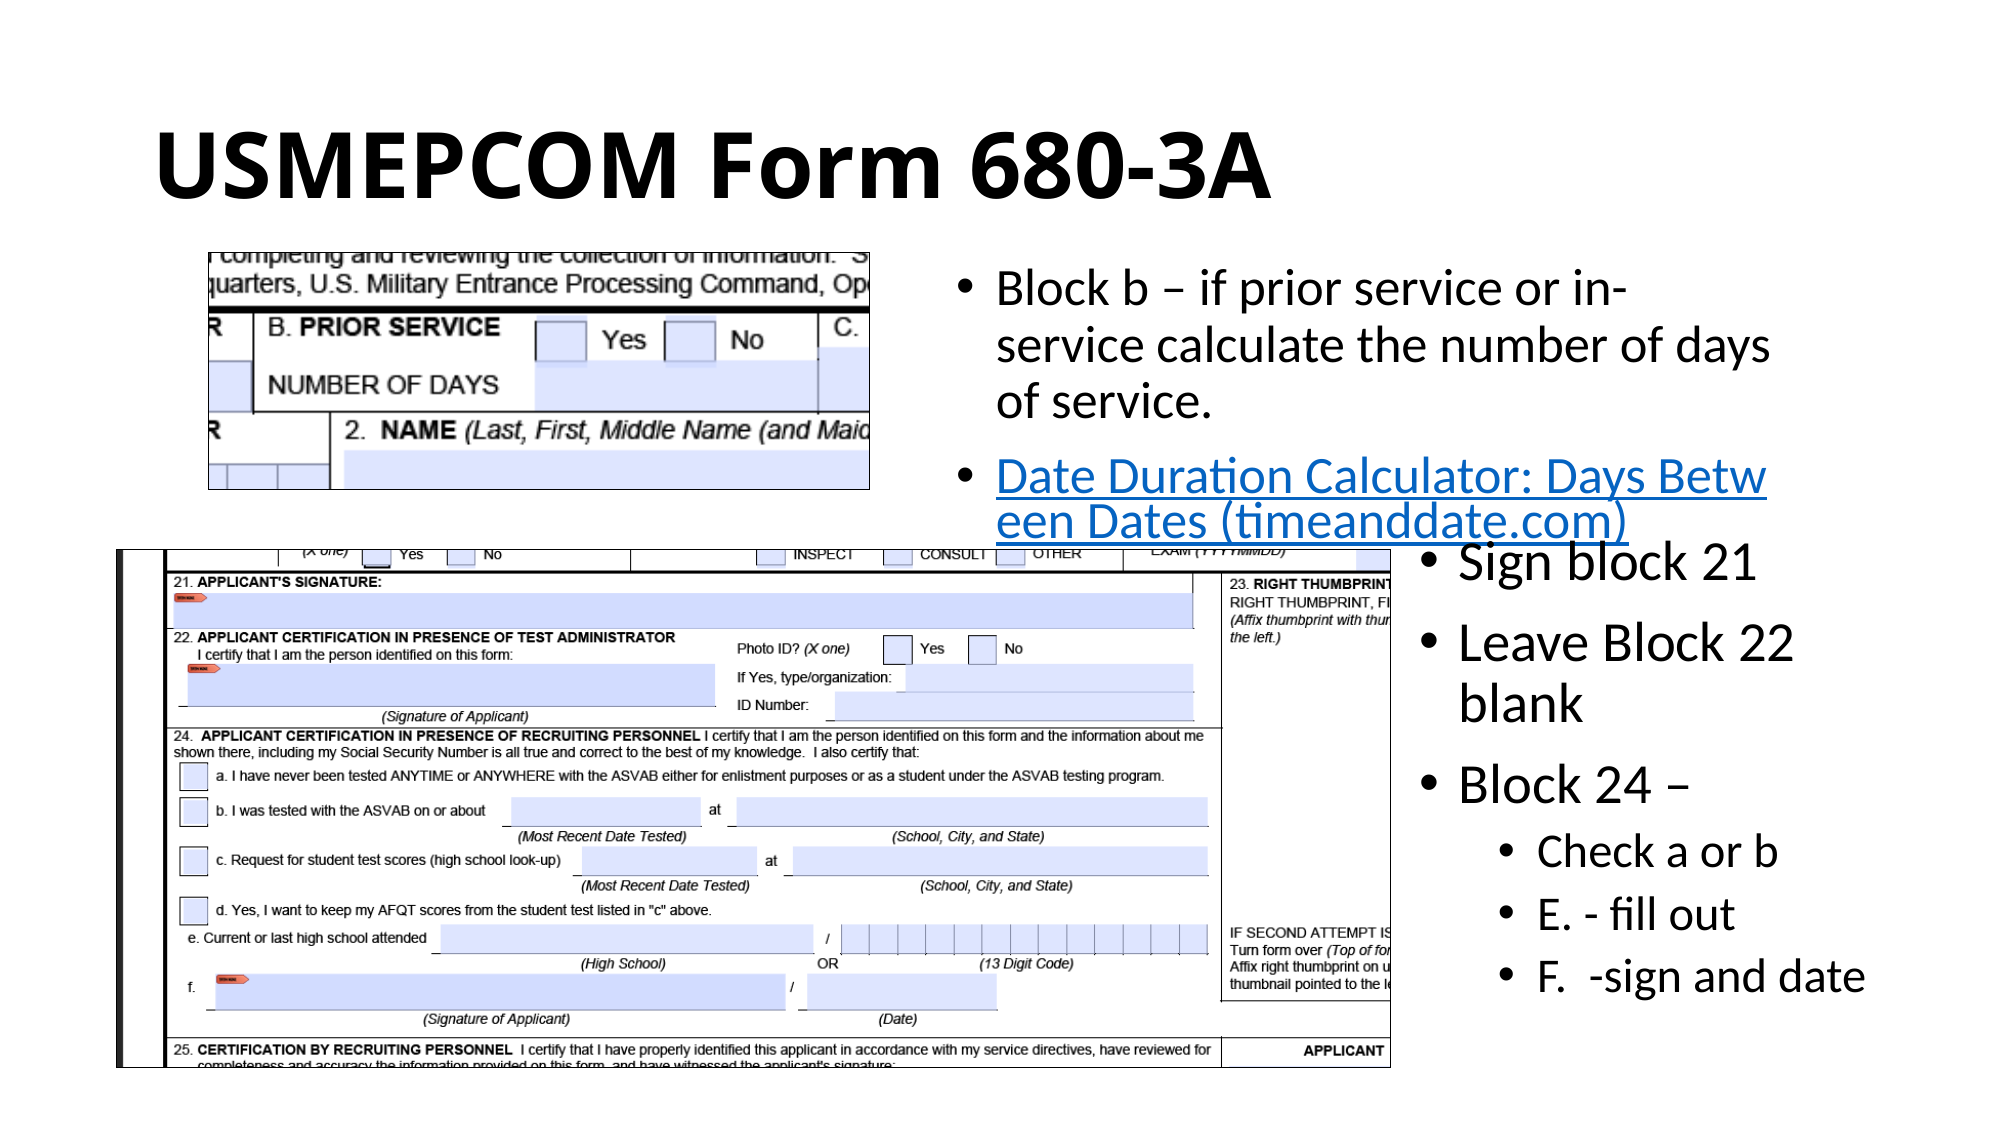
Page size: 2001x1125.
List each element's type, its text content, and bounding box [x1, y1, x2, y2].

picture [208, 252, 870, 490]
picture [115, 549, 1391, 1068]
text_box Sign block 21 Leave Block 22 blank Block 24 – Check a or b E. - fill out F. -sign and date [1404, 524, 1884, 1021]
list Block b – if prior service or in-service calculate the number of days of service. Date Duration Calculator: Days Between Dates (timeanddate.com) [941, 252, 1792, 514]
title USMEPCOM Form 680-3A [137, 59, 1863, 278]
